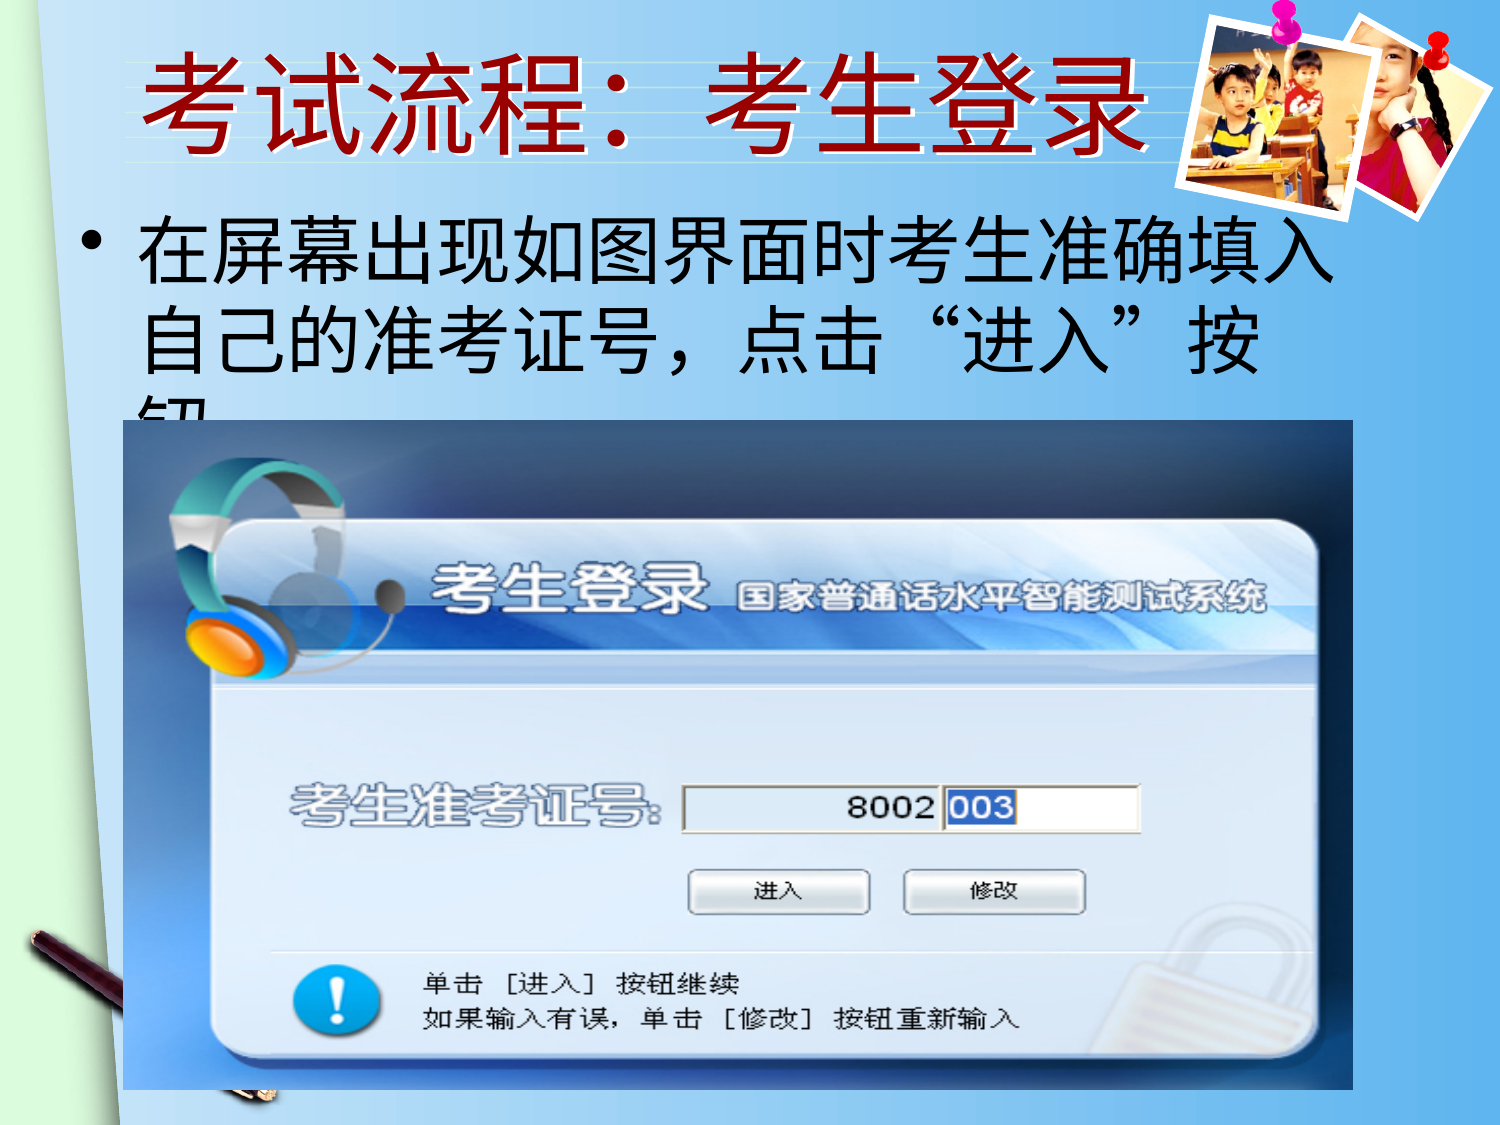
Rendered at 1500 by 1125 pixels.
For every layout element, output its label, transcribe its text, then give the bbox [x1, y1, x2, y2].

title 考试流程：考生登录 [123, 6, 1400, 195]
list 在屏幕出现如图界面时考生准确填入自己的准考证号，点击“进入”按钮。 [64, 196, 1412, 364]
picture [1270, 0, 1302, 6]
picture [1402, 31, 1484, 212]
picture [0, 0, 1354, 1125]
